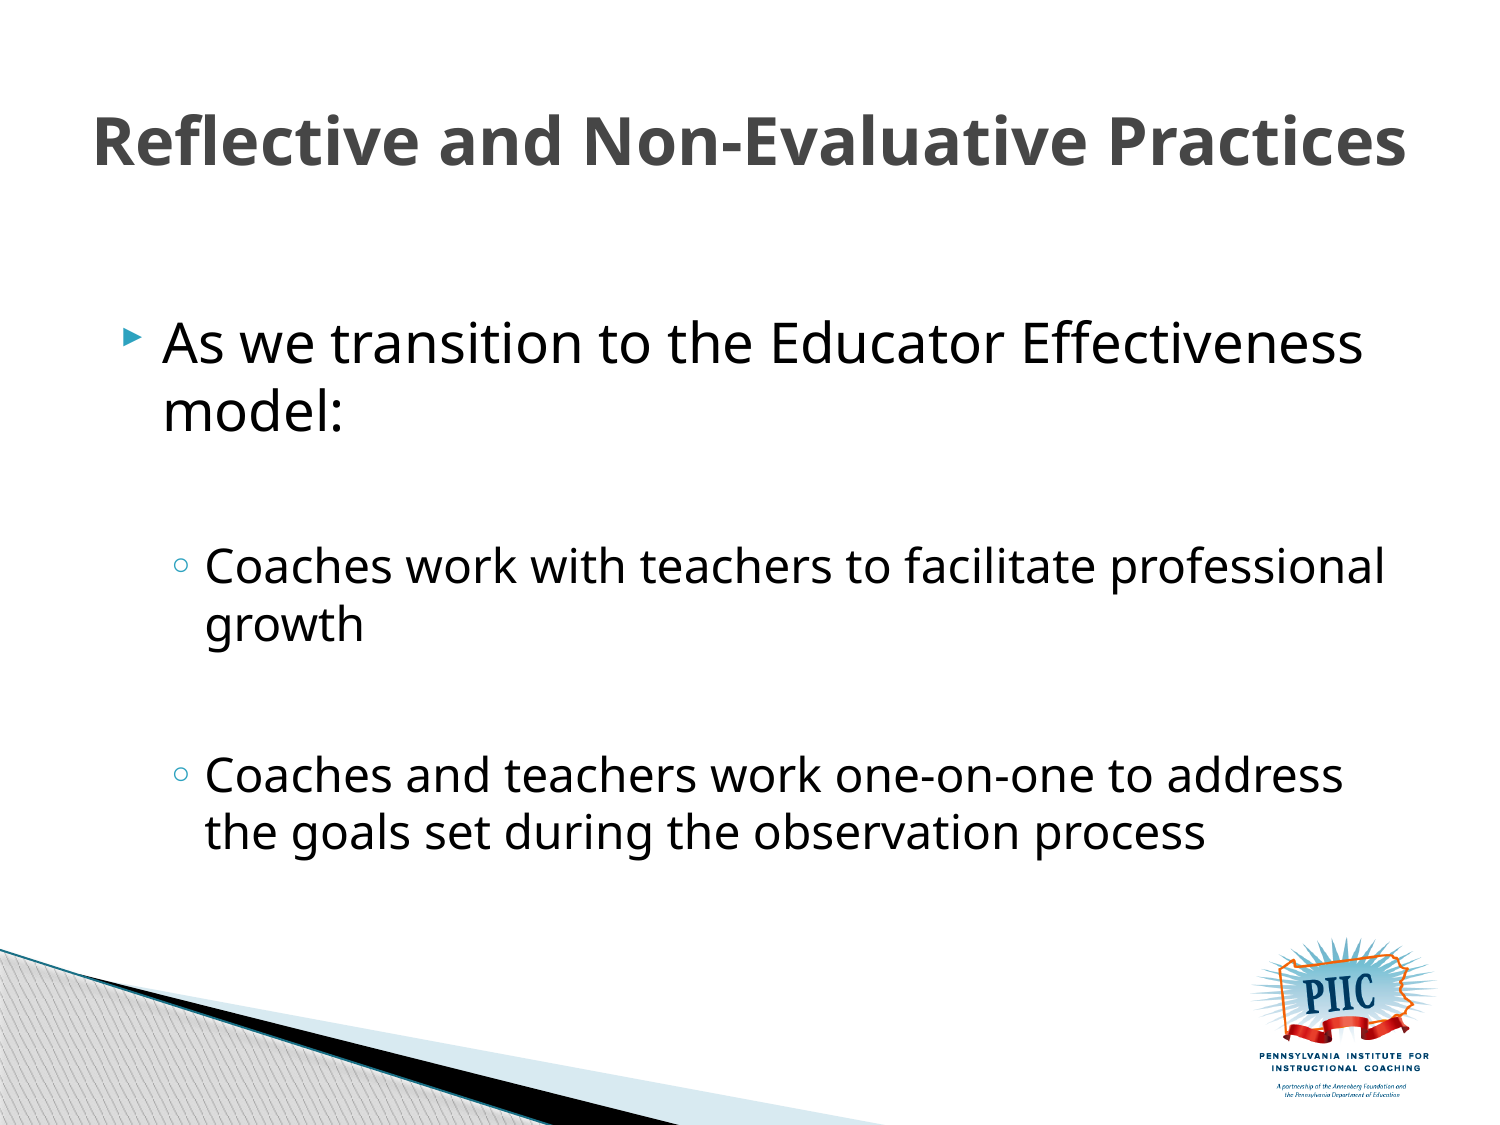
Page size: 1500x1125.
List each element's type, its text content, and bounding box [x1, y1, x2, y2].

list As we transition to the Educator Effectiveness model: Coaches work with teachers to facilitate professional growth Coaches and teachers work one-on-one to address the goals set during the observation process [87, 299, 1438, 1043]
title Reflective and Non-Evaluative Practices [75, 45, 1425, 233]
picture [1249, 937, 1438, 1099]
